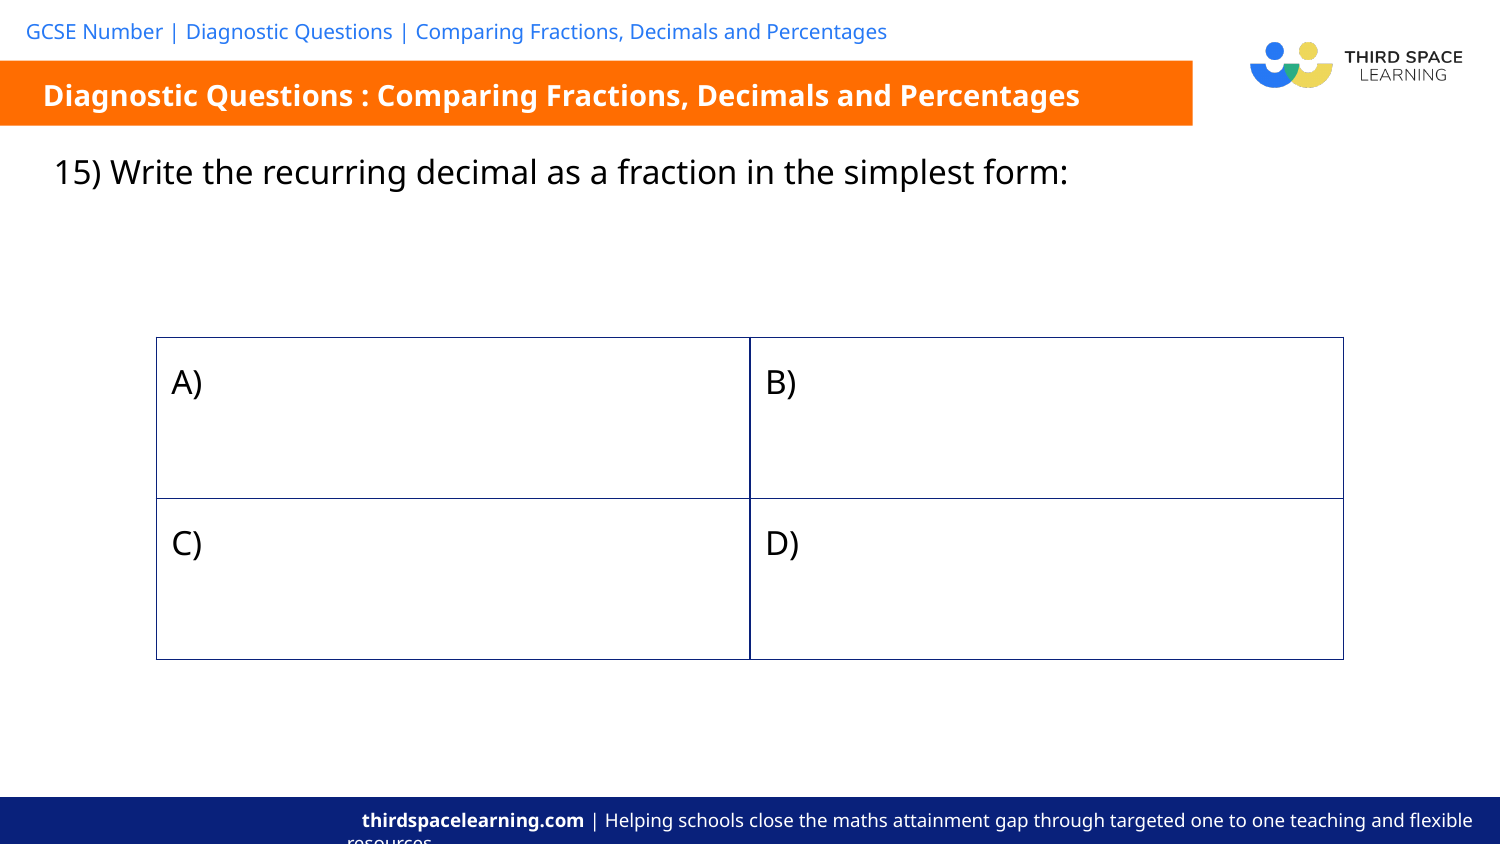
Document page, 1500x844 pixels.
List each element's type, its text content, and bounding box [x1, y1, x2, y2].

picture [1250, 33, 1465, 99]
text_box Diagnostic Questions : Comparing Fractions, Decimals and Percentages [27, 61, 1200, 127]
